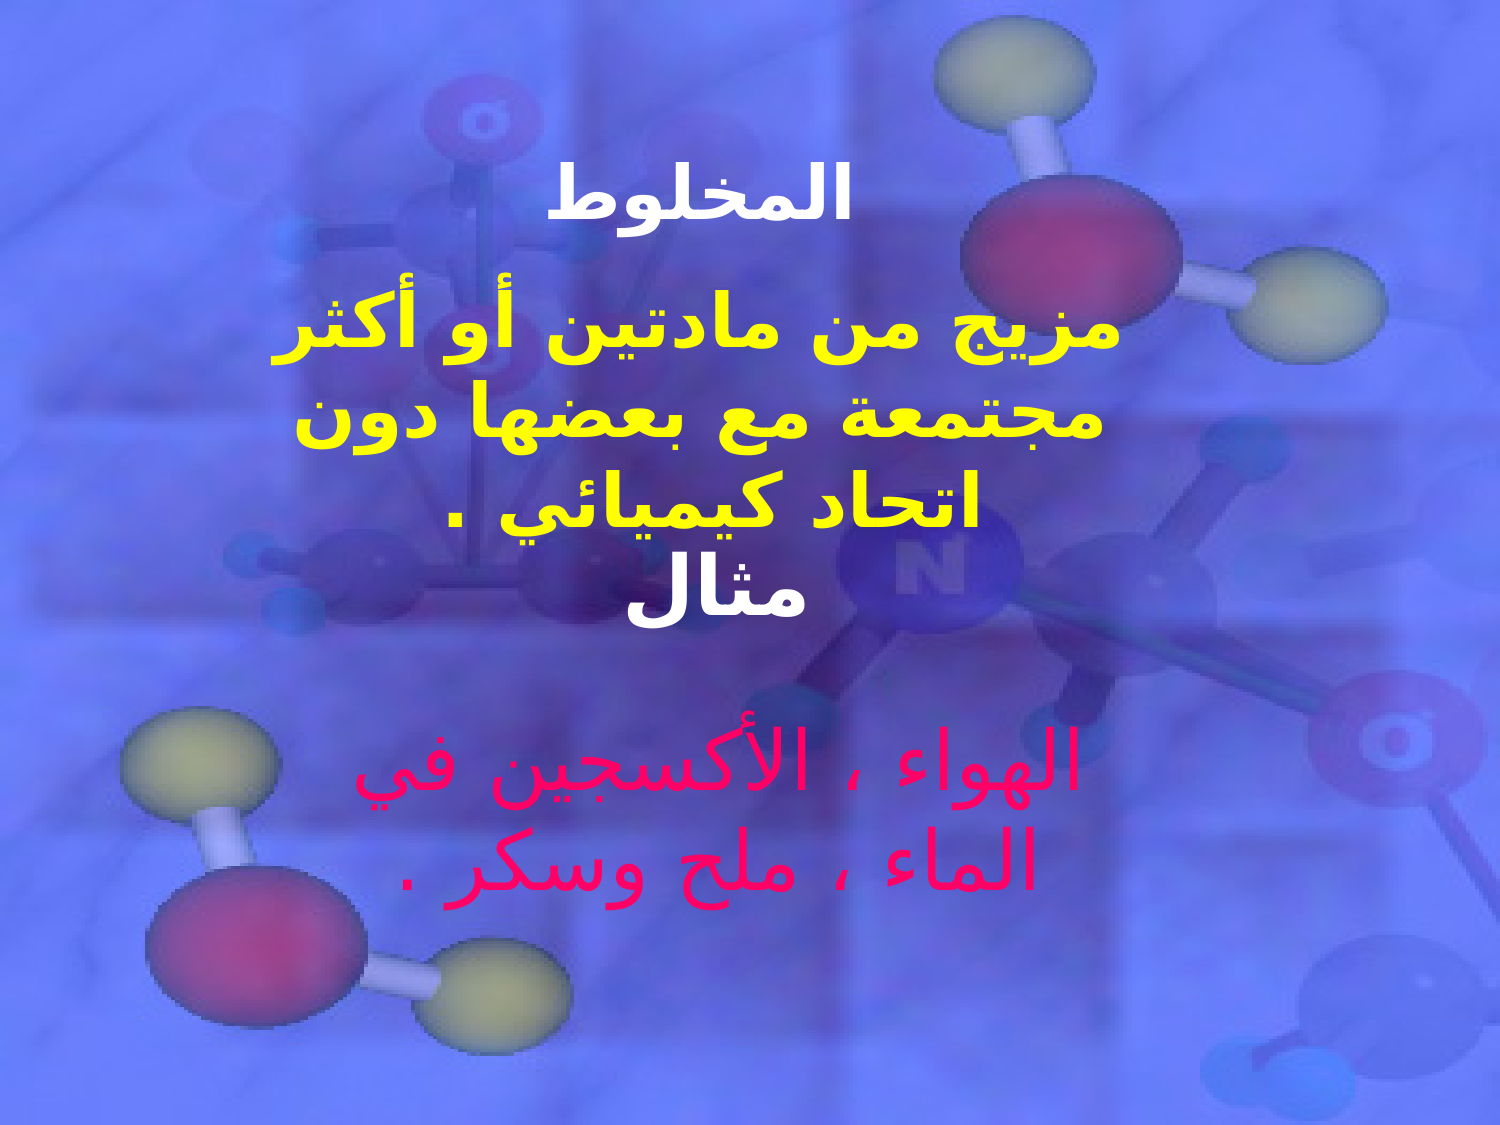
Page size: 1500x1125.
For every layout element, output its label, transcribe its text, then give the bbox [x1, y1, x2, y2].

text_box المخلوط مزيج من مادتين أو أكثر مجتمعة مع بعضها دون اتحاد كيميائي . [200, 137, 1200, 550]
text_box مثال [600, 525, 863, 640]
picture [0, 0, 1500, 1125]
text_box الهواء ، الأكسجين في الماء ، ملح وسكر . [299, 699, 1138, 915]
